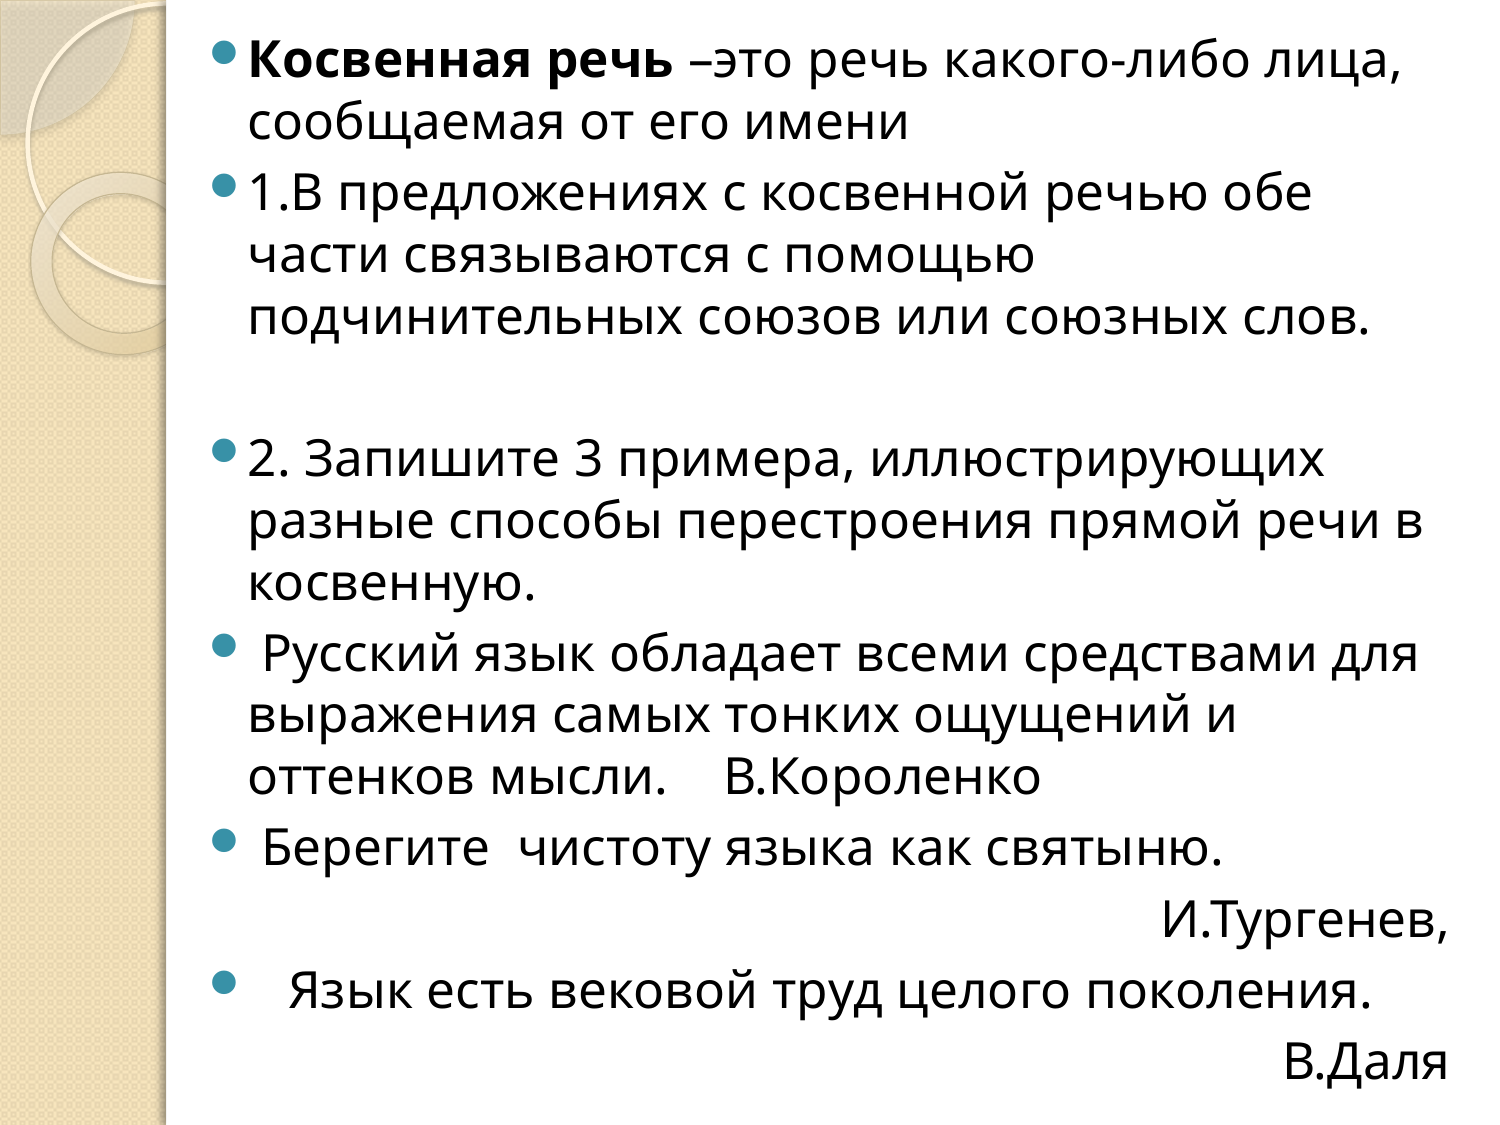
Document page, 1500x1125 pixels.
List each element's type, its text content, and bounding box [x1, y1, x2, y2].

list Косвенная речь –это речь какого-либо лица, сообщаемая от его имени 1.В предложениях с косвенной речью обе части связываются с помощью подчинительных союзов или союзных слов. 2. Запишите 3 примера, иллюстрирующих разные способы перестроения прямой речи в косвенную. Русский язык обладает всеми средствами для выражения самых тонких ощущений и оттенков мысли. В.Короленко Берегите чистоту языка как святыню. И.Тургенев, Язык есть вековой труд целого поколения. В.Даля [183, 19, 1466, 1125]
